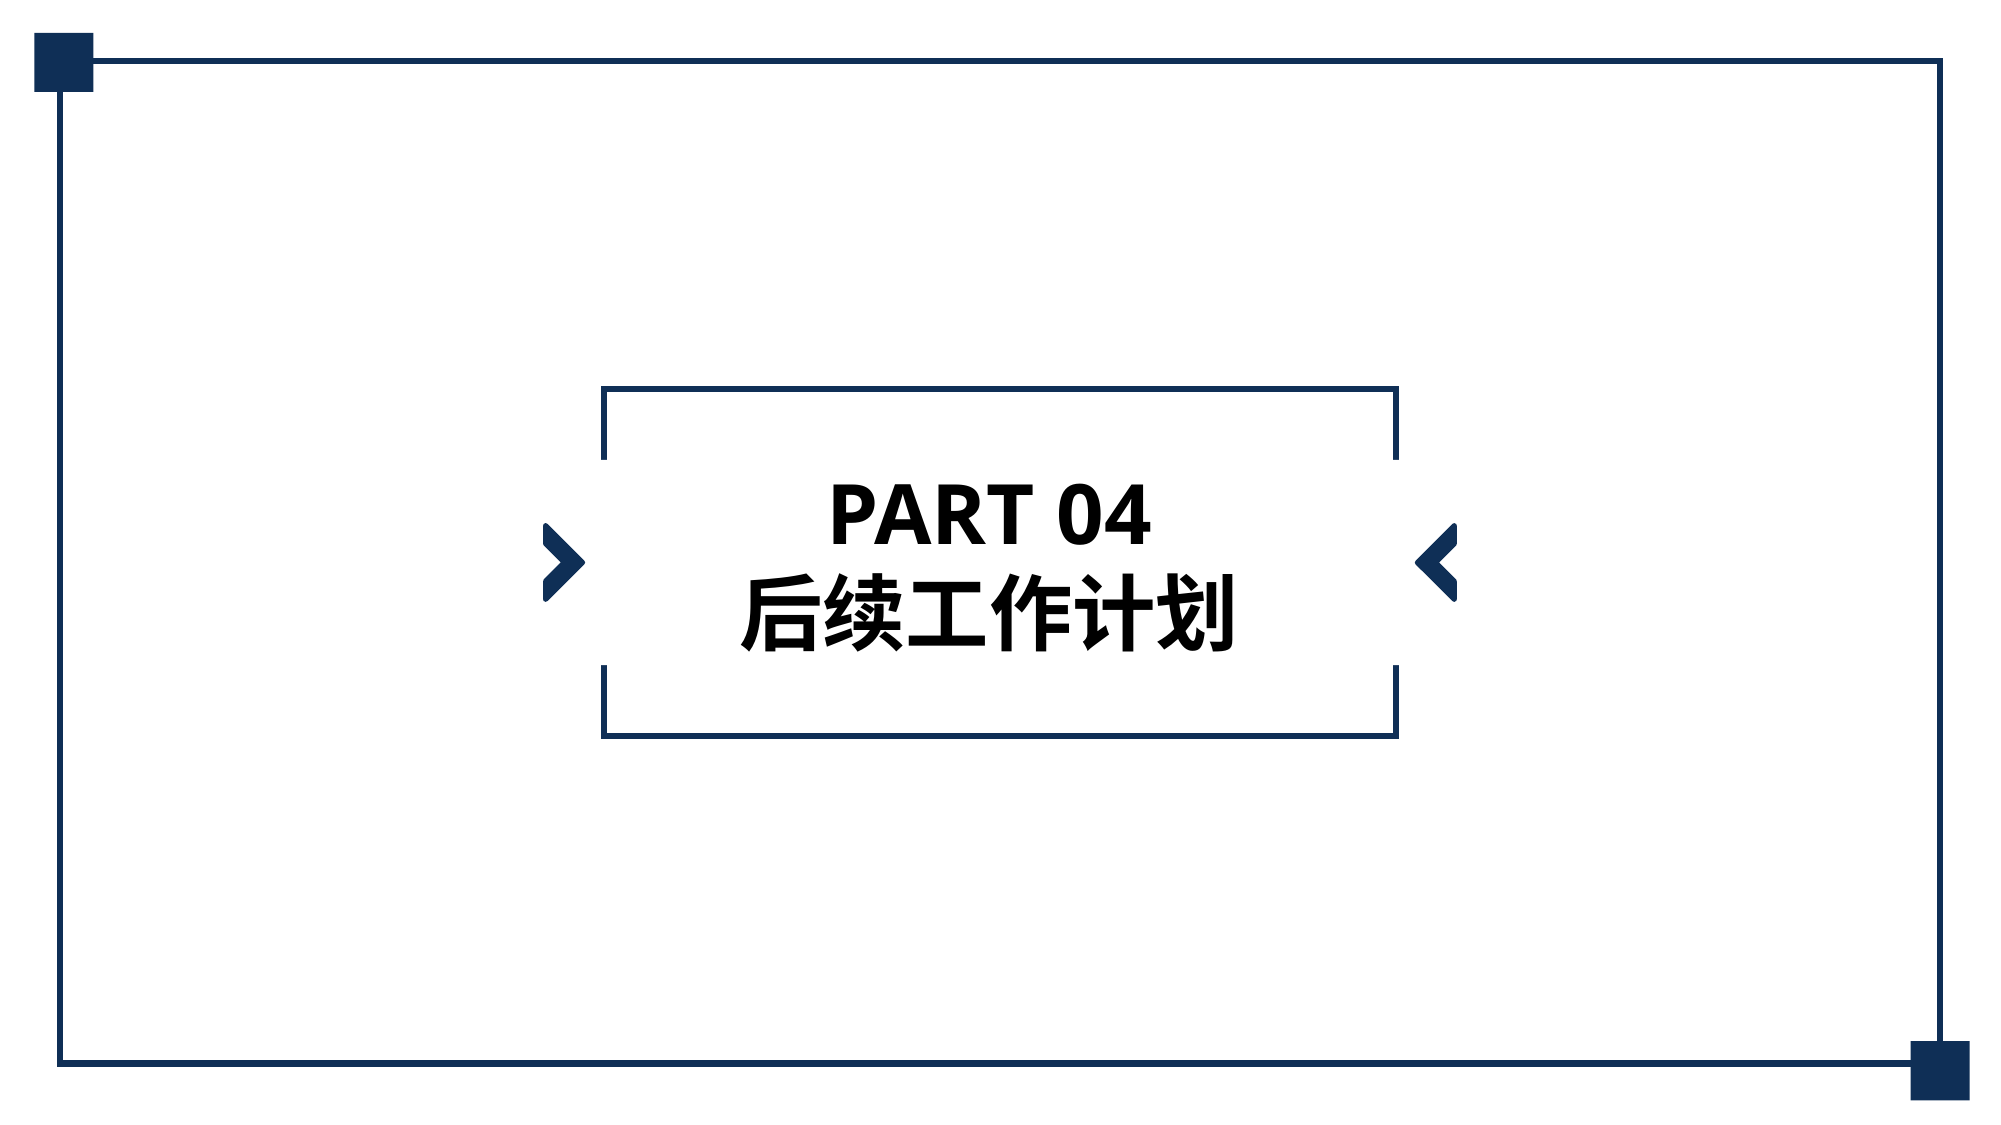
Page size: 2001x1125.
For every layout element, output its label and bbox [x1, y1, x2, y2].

text_box [59, 60, 1941, 1065]
text_box [1910, 1040, 1971, 1101]
text_box [543, 523, 1457, 602]
text_box [33, 32, 94, 93]
text_box [524, 388, 1476, 736]
